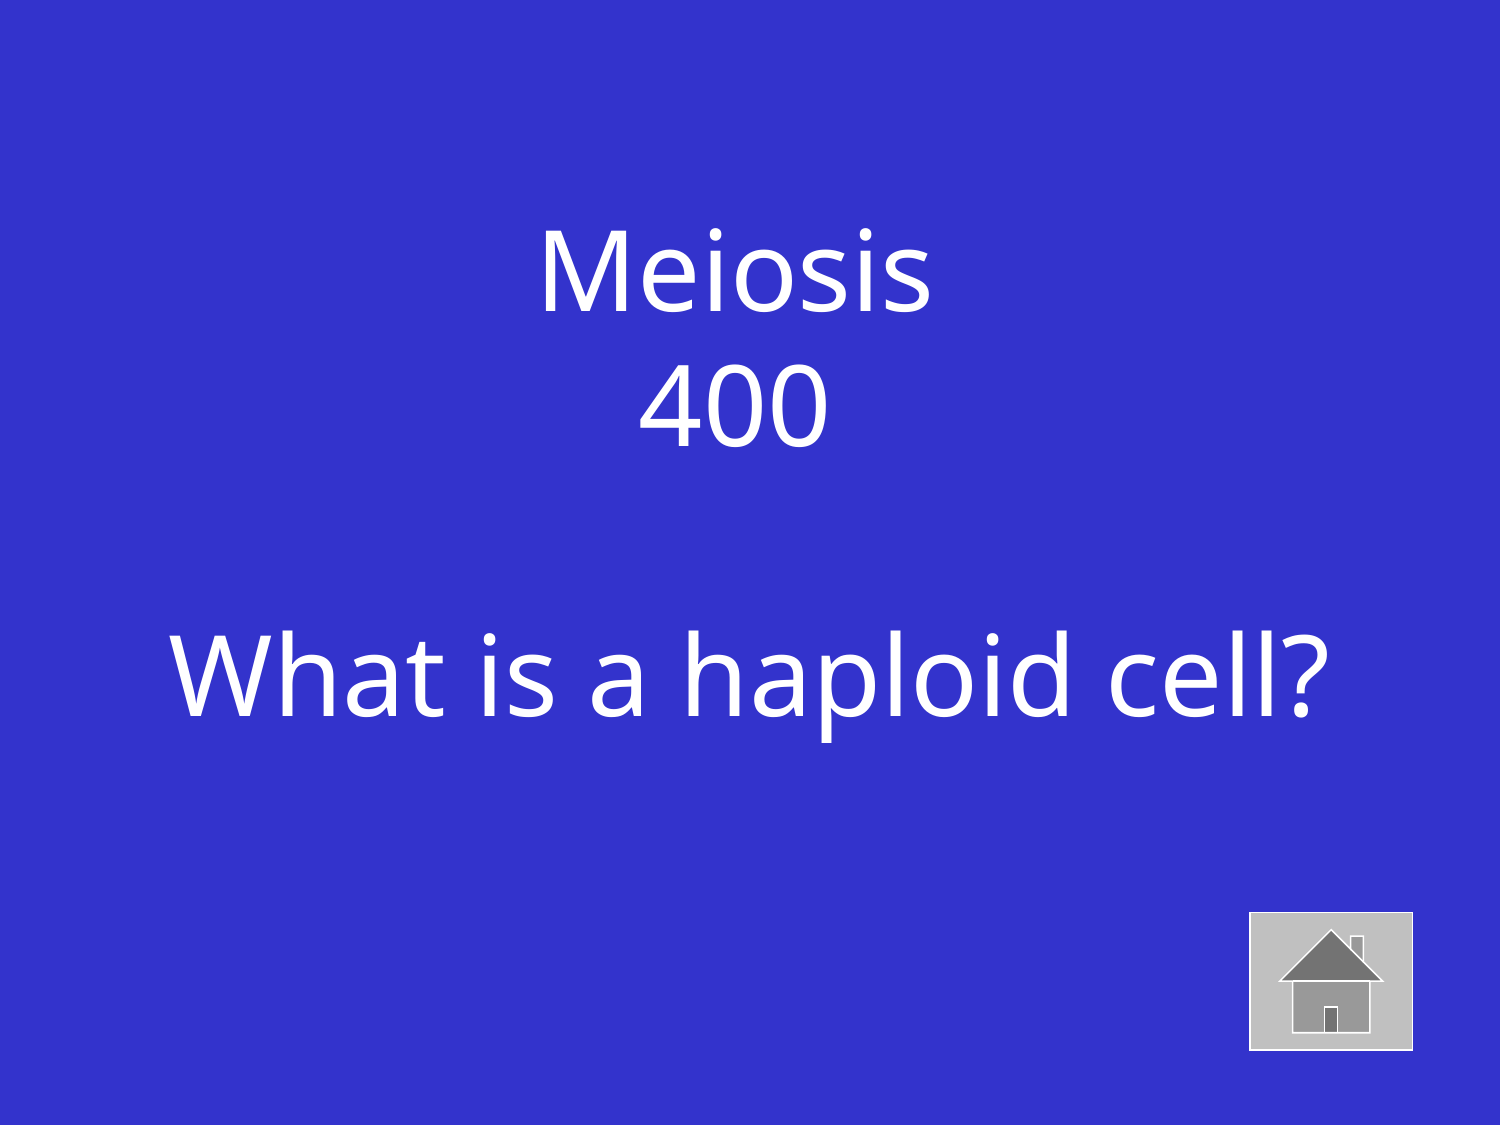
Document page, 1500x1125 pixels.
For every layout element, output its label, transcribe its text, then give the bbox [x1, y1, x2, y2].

title Meiosis 400 What is a haploid cell? [112, 374, 1388, 563]
text_box [1249, 912, 1413, 1050]
